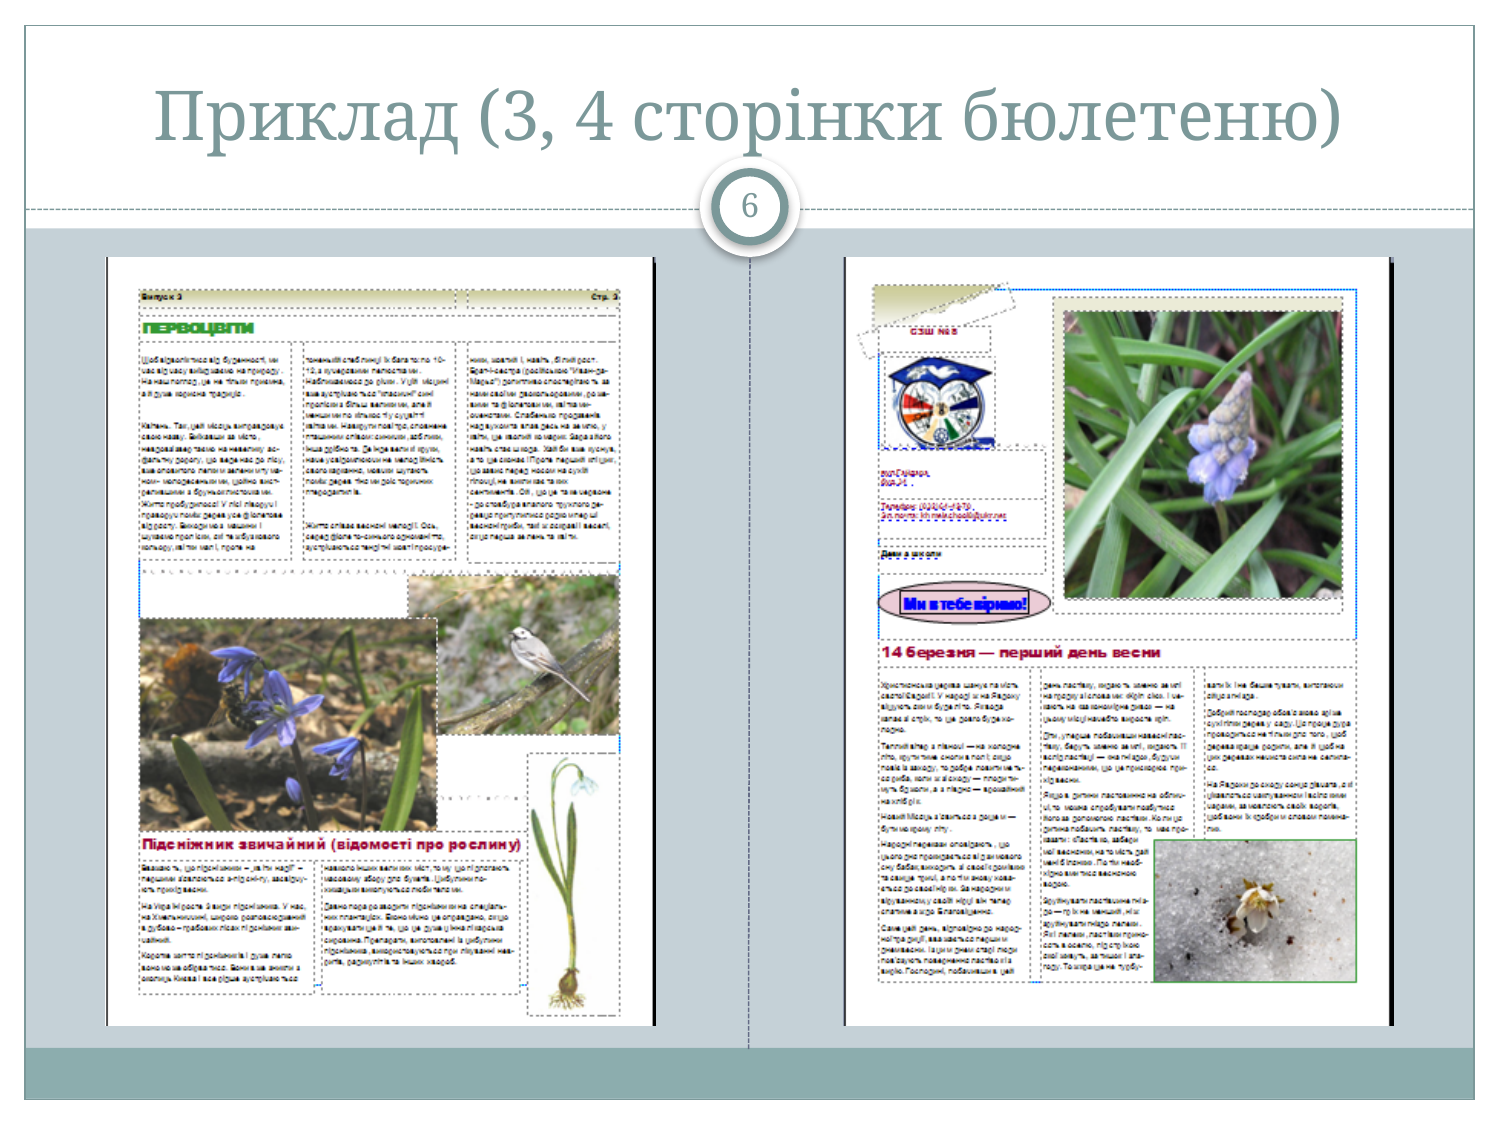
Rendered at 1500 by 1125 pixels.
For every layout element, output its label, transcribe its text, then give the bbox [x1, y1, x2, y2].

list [105, 257, 656, 1026]
title Приклад (3, 4 сторінки бюлетеню) [49, 37, 1450, 162]
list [843, 257, 1394, 1026]
slide_number 6 [712, 170, 788, 243]
